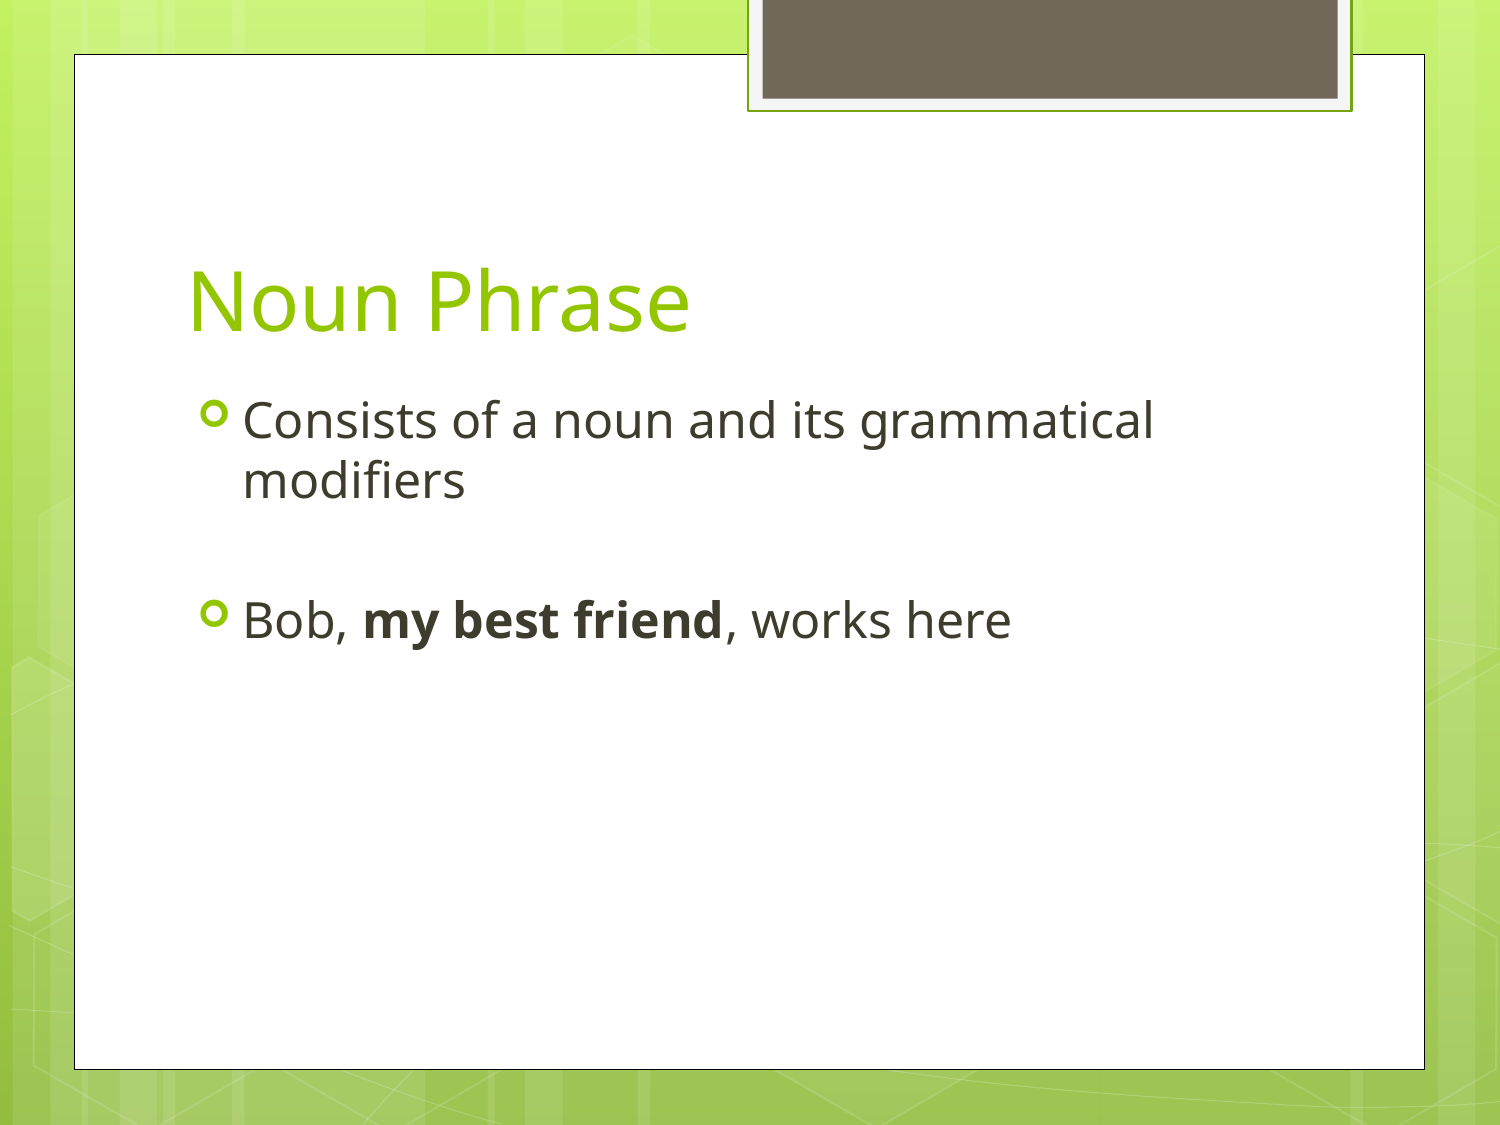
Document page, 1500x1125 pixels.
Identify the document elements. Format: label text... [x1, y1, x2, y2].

title Noun Phrase [171, 168, 1324, 357]
list Consists of a noun and its grammatical modifiers Bob, my best friend, works here [171, 381, 1283, 957]
